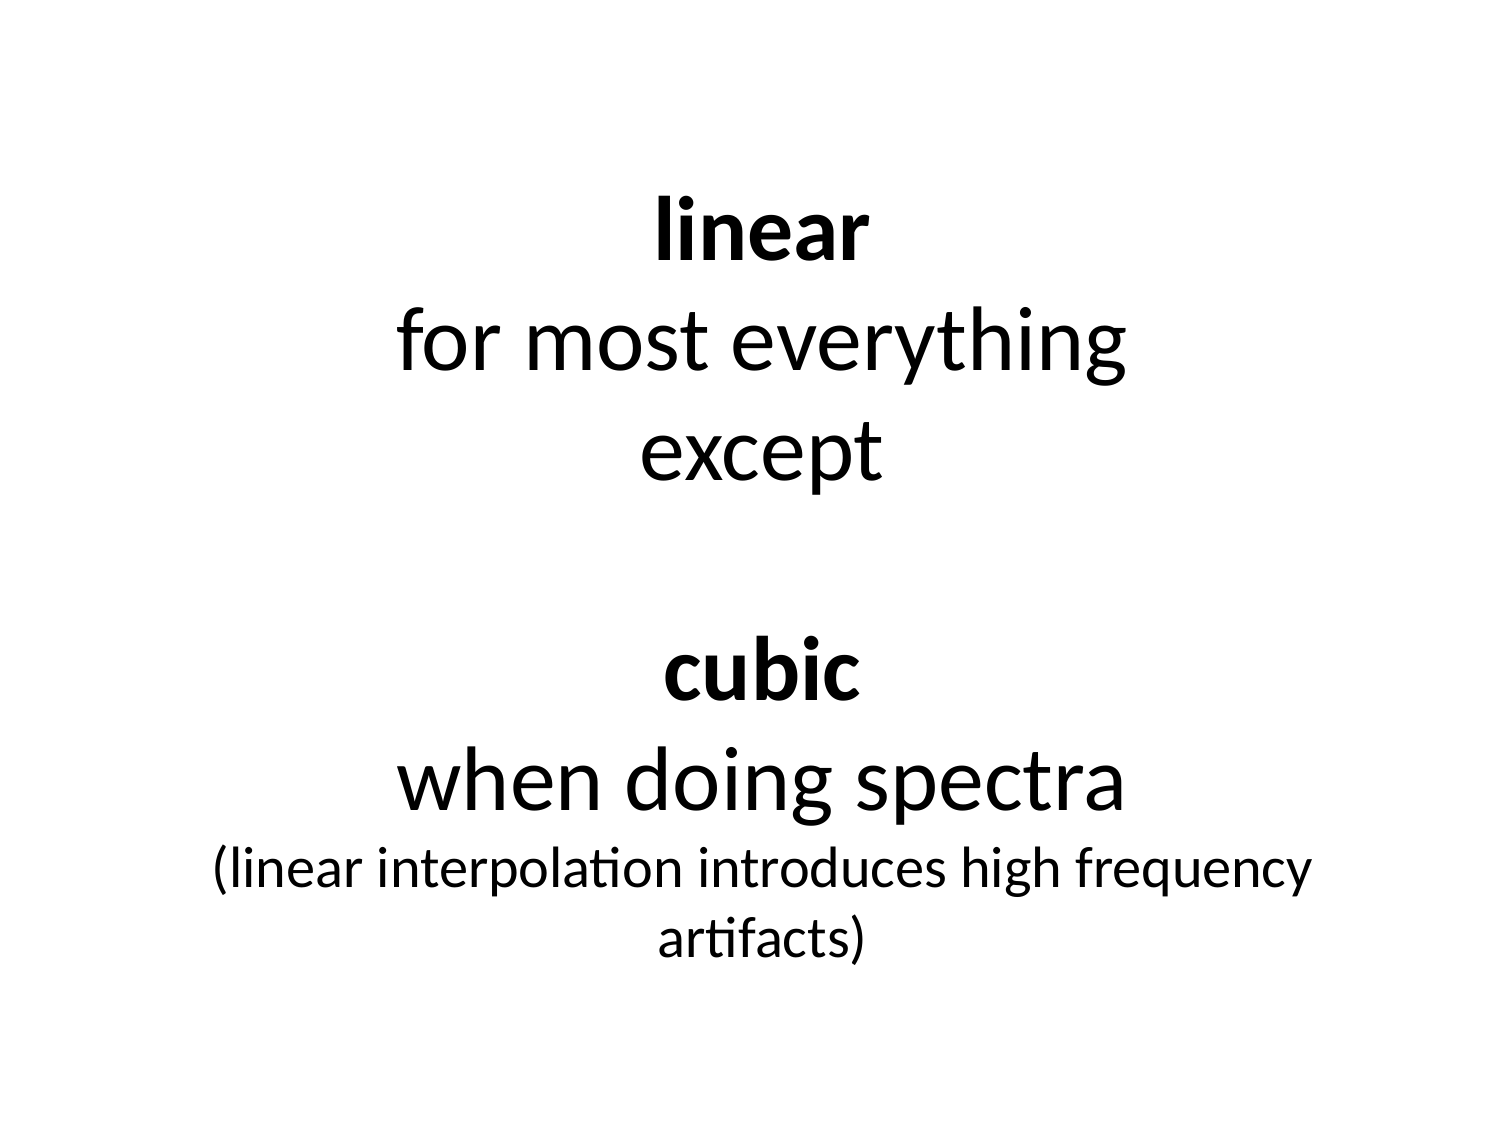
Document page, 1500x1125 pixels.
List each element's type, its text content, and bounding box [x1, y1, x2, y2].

title linear for most everything except cubic when doing spectra (linear interpolation introduces high frequency artifacts) [125, 137, 1400, 1000]
